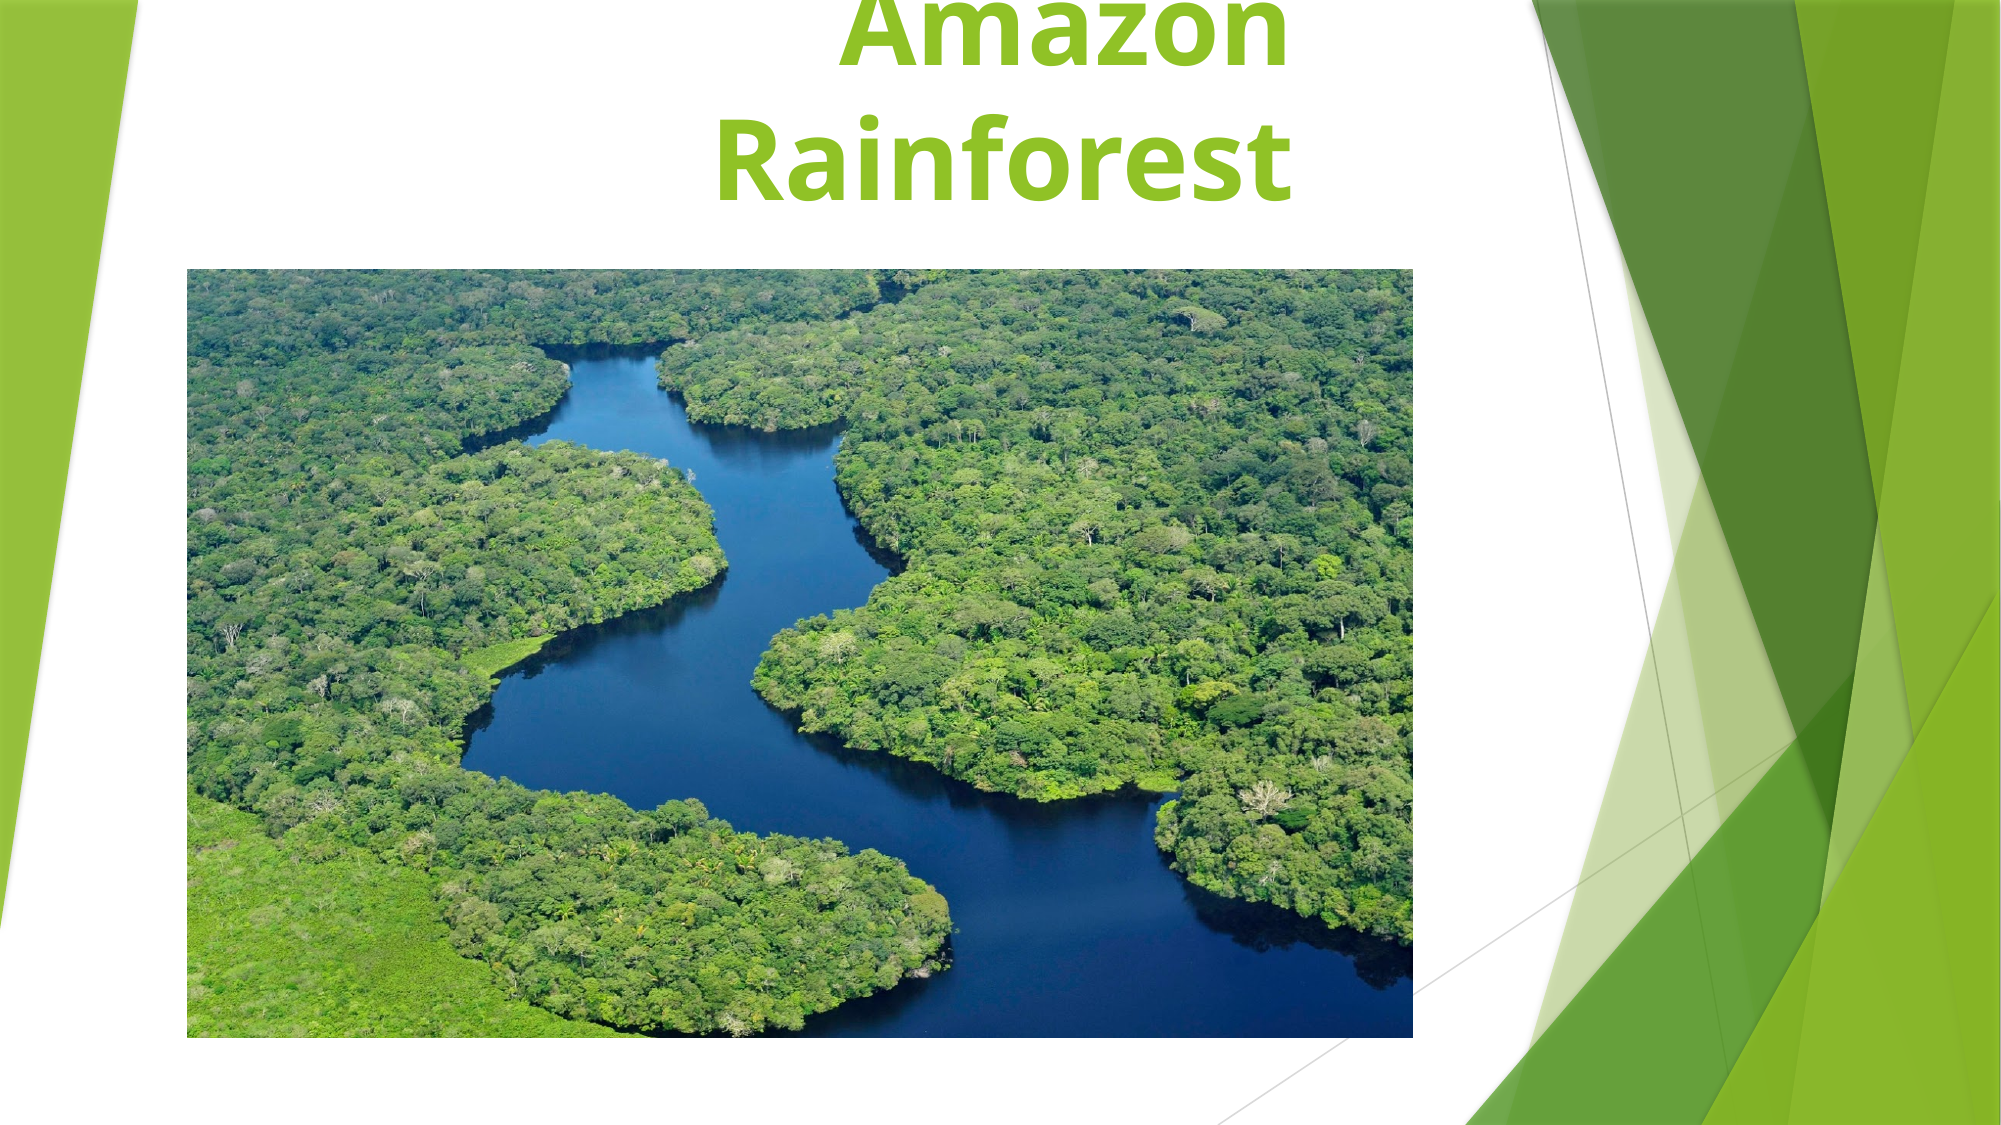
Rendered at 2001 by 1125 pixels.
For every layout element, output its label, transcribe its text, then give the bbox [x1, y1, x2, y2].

picture [187, 269, 1414, 1039]
title Amazon Rainforest [253, 88, 1310, 231]
